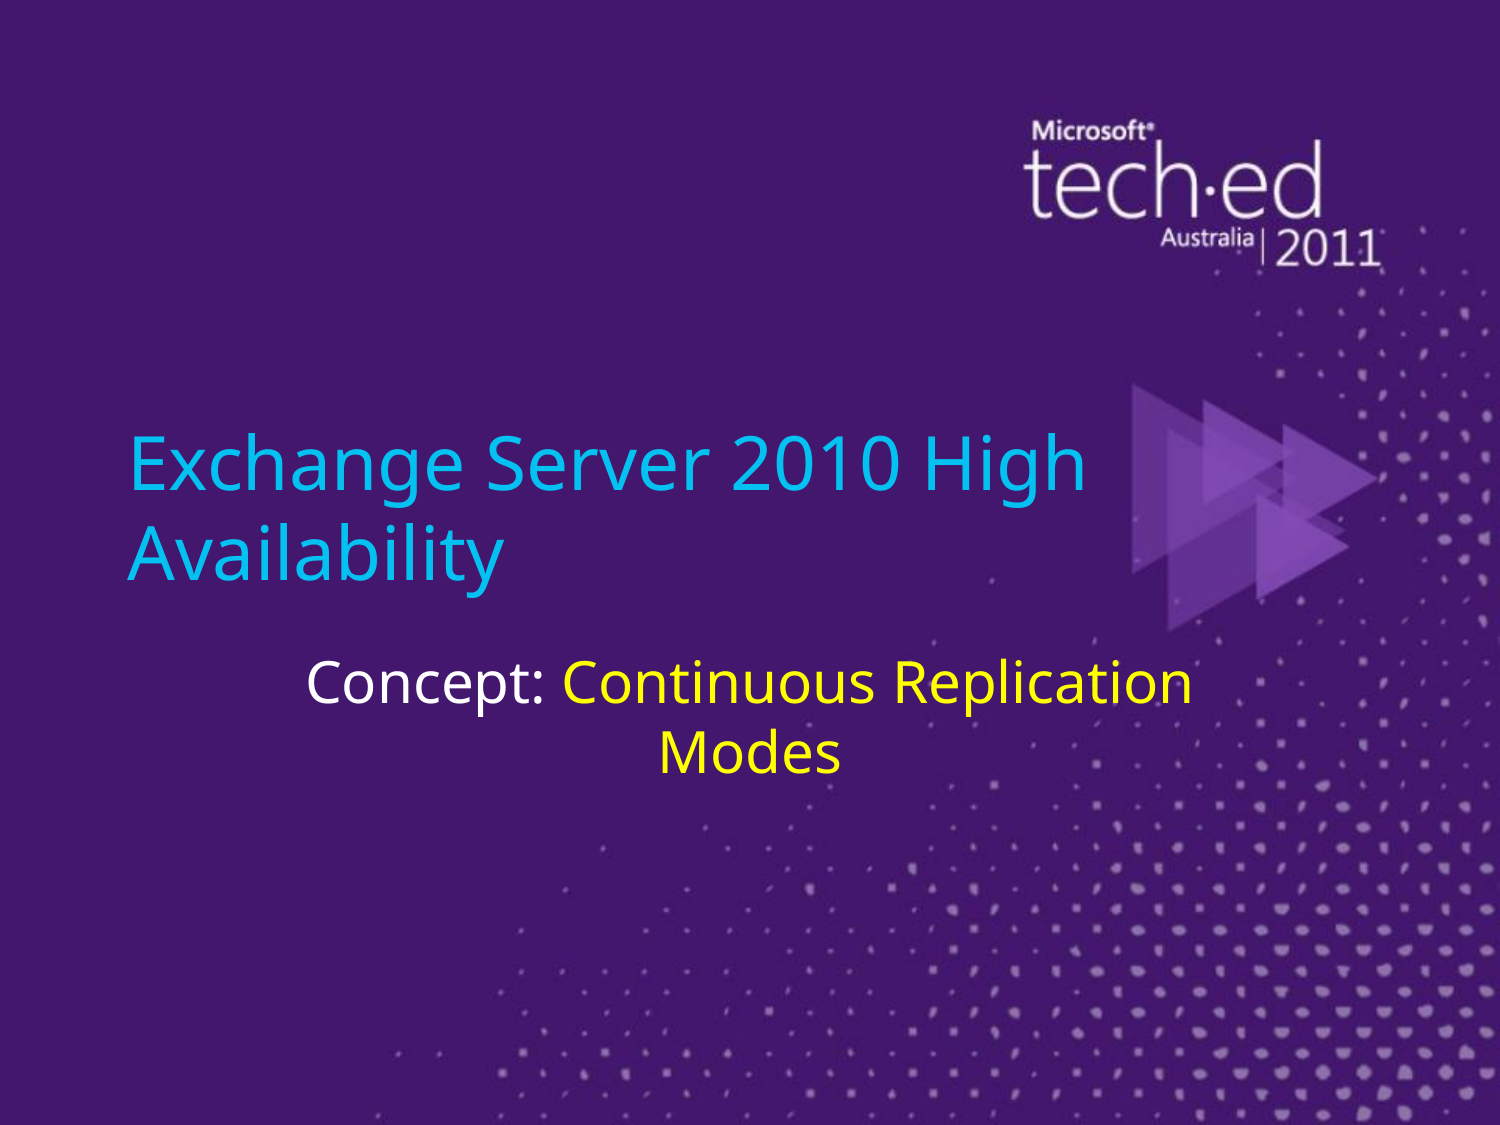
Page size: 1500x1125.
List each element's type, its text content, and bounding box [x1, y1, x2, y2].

subtitle Concept: Continuous Replication Modes [225, 637, 1275, 925]
title Exchange Server 2010 High Availability [112, 385, 1388, 627]
picture [0, 0, 1500, 1125]
